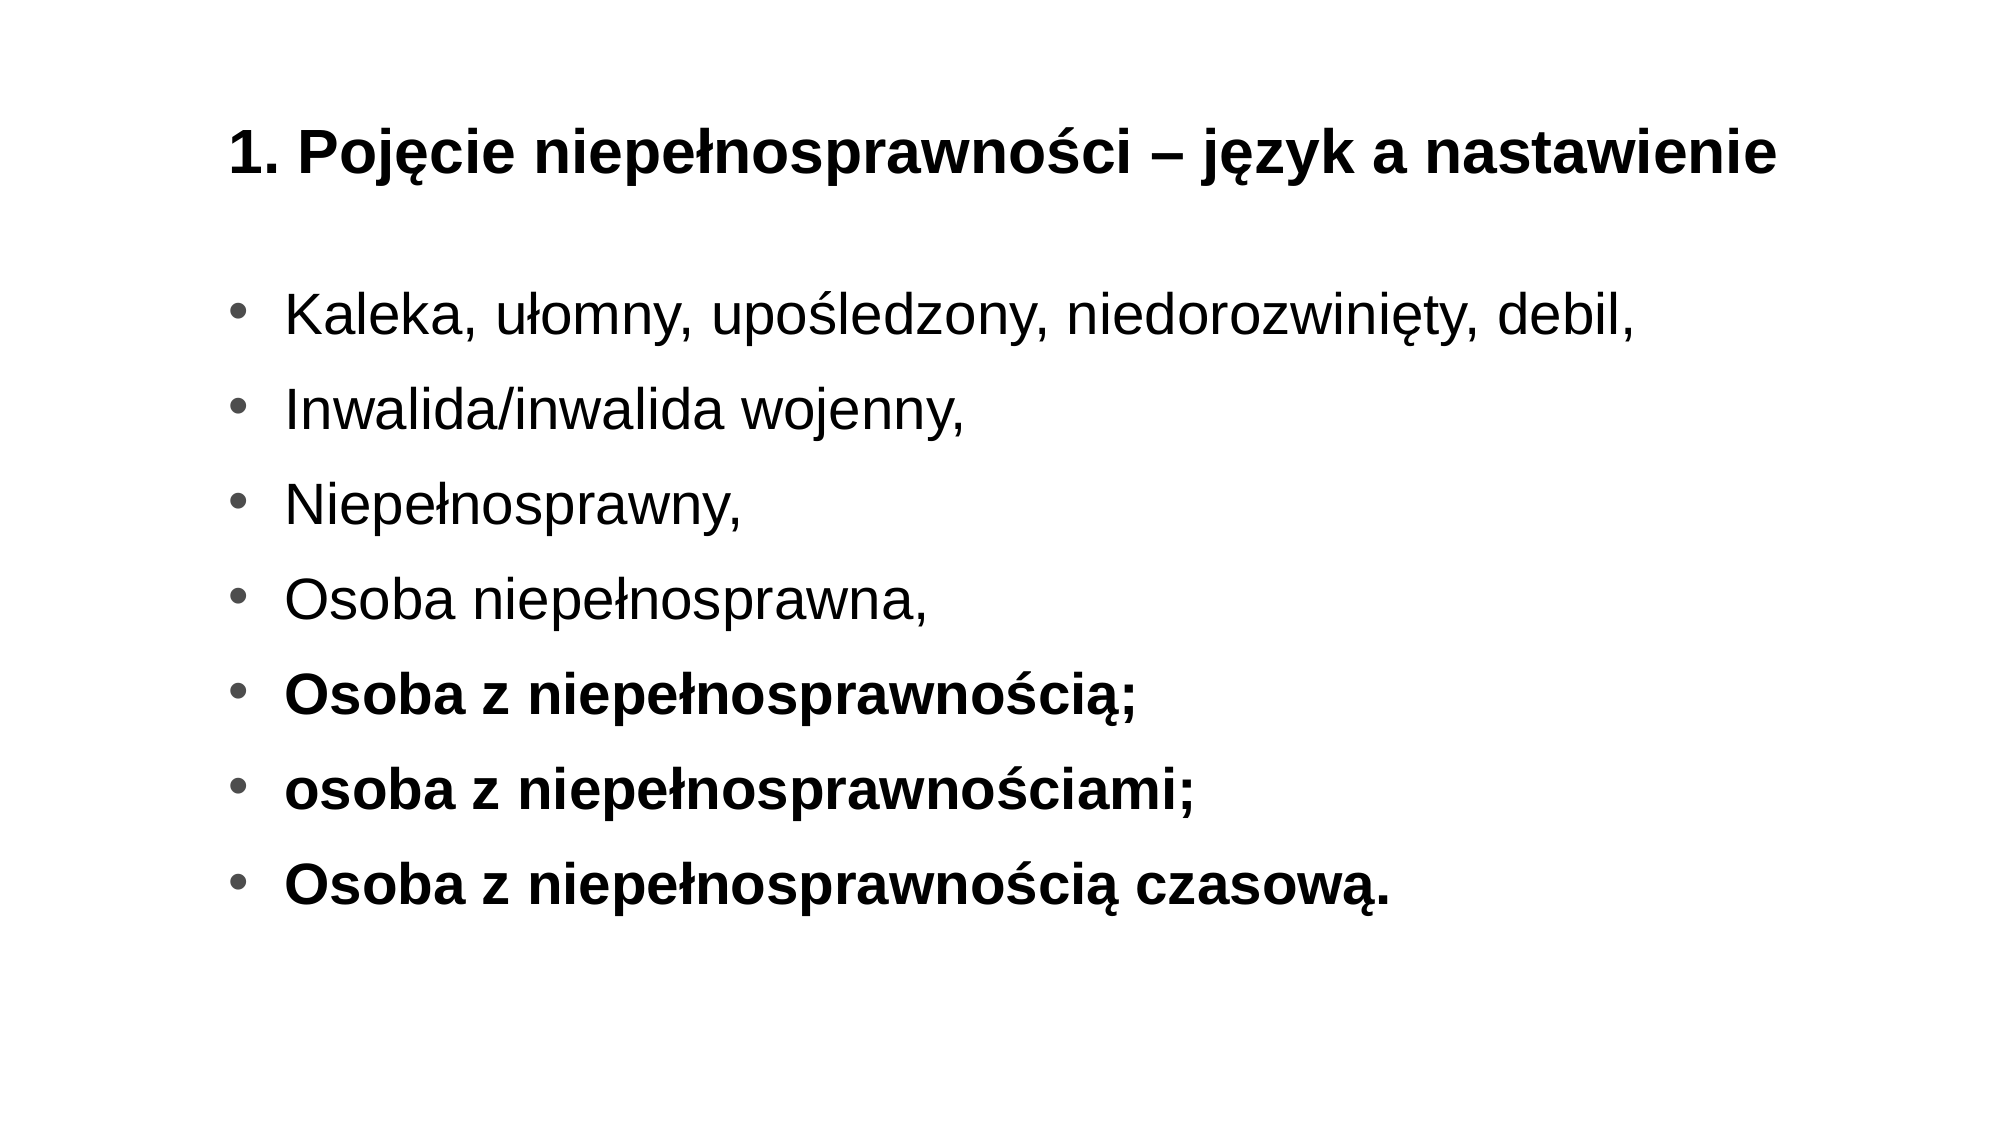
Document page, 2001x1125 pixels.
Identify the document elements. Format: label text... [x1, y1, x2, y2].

title 1. Pojęcie niepełnosprawności – język a nastawienie [213, 0, 1815, 195]
text_box Kaleka, ułomny, upośledzony, niedorozwinięty, debil, Inwalida/inwalida wojenny, Niepełnosprawny, Osoba niepełnosprawna, Osoba z niepełnosprawnością; osoba z niepełnosprawnościami; Osoba z niepełnosprawnością czasową. [213, 268, 1839, 924]
